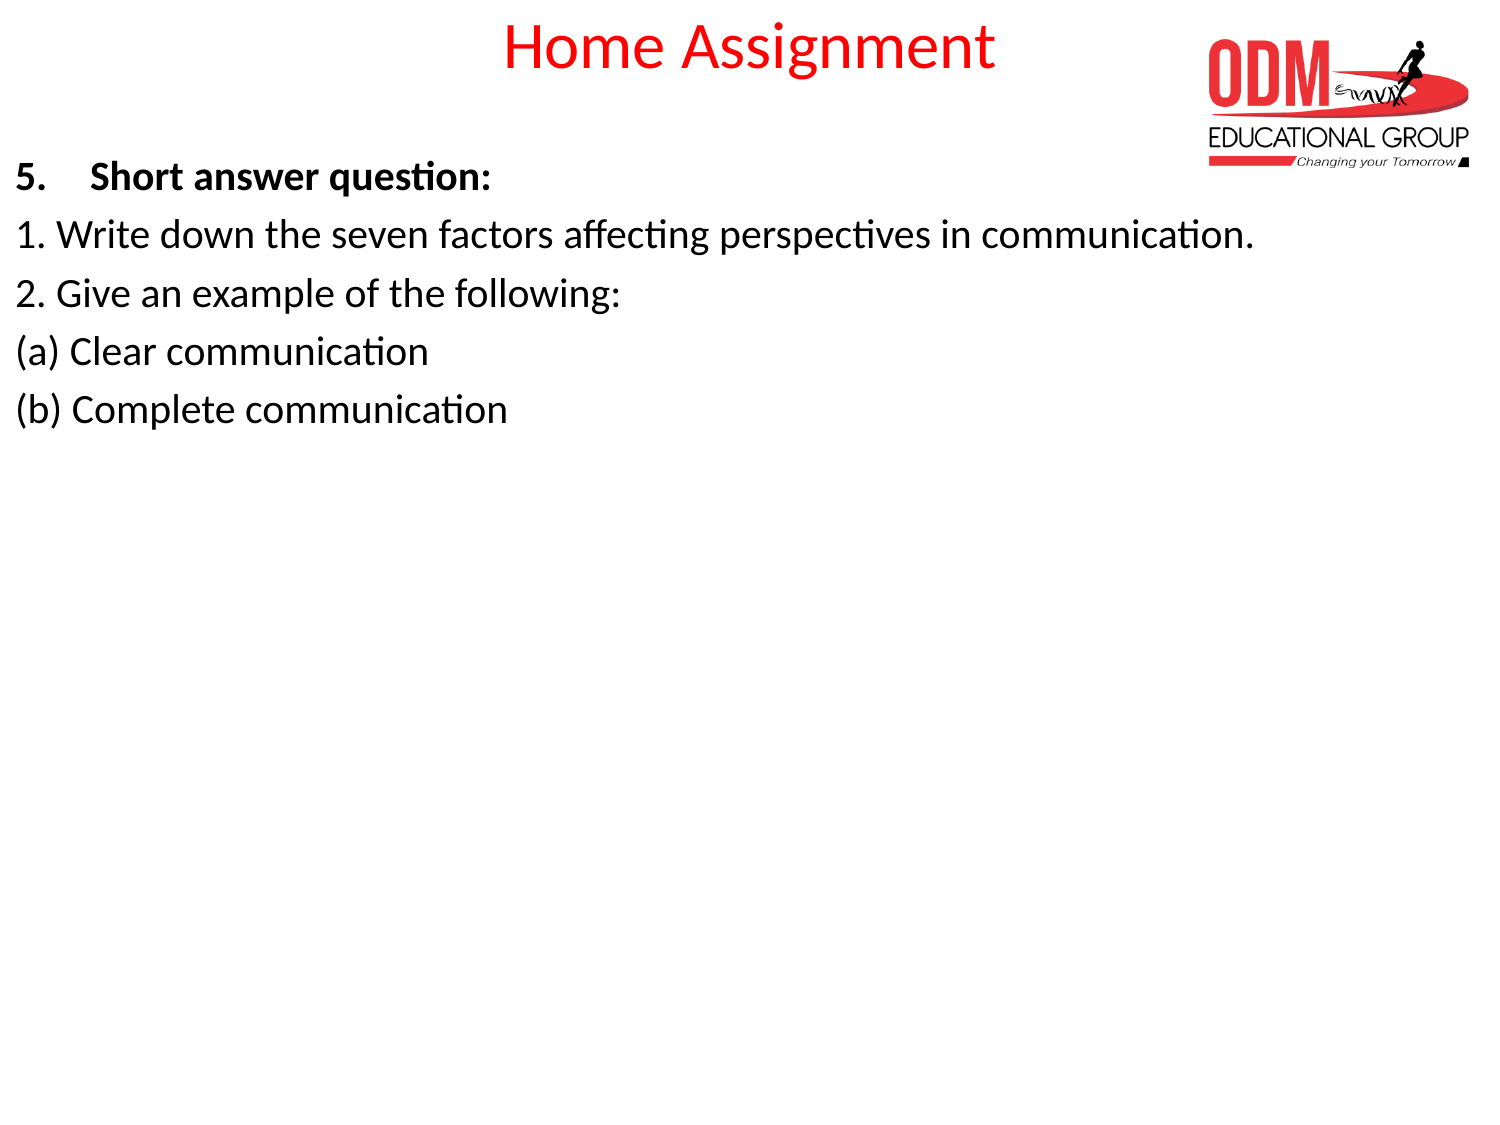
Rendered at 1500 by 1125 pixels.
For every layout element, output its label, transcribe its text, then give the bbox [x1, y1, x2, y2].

title Home Assignment [75, 0, 1425, 136]
picture [1209, 38, 1469, 168]
list Short answer question: 1. Write down the seven factors affecting perspectives in communication. 2. Give an example of the following: (a) Clear communication (b) Complete communication Write down the seven factors affecting perspectives in communication. [0, 141, 1350, 957]
